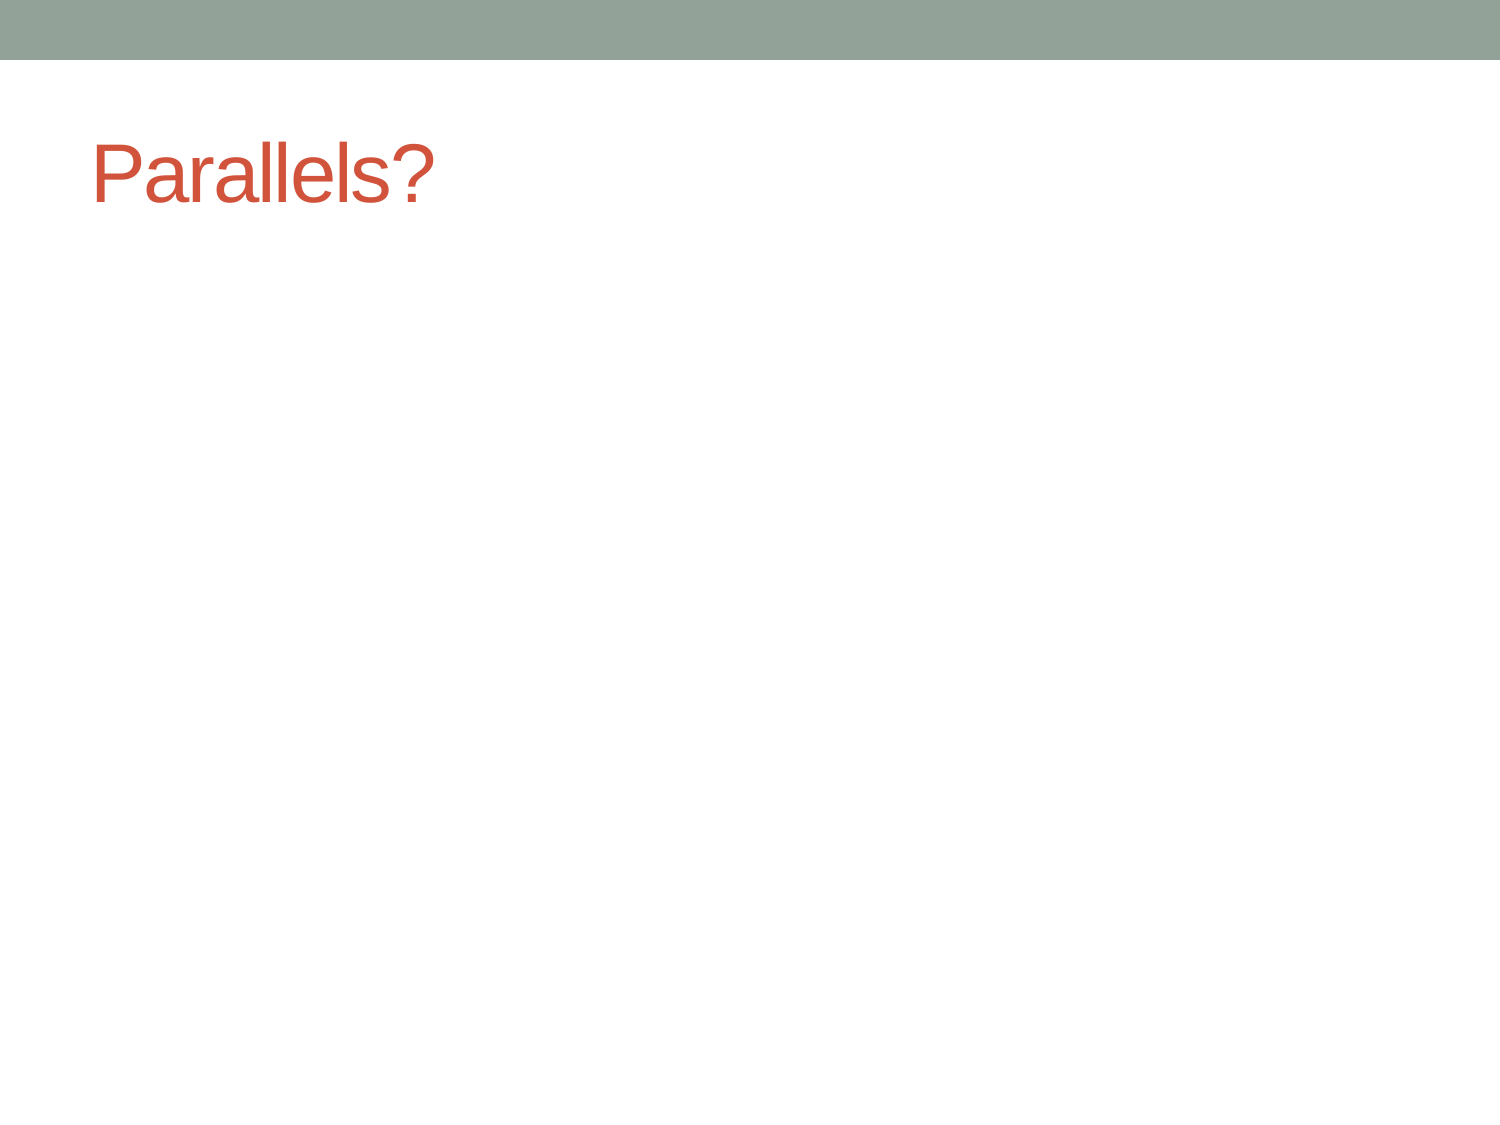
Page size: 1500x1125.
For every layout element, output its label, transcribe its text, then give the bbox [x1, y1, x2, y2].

title Parallels? [75, 87, 1425, 250]
